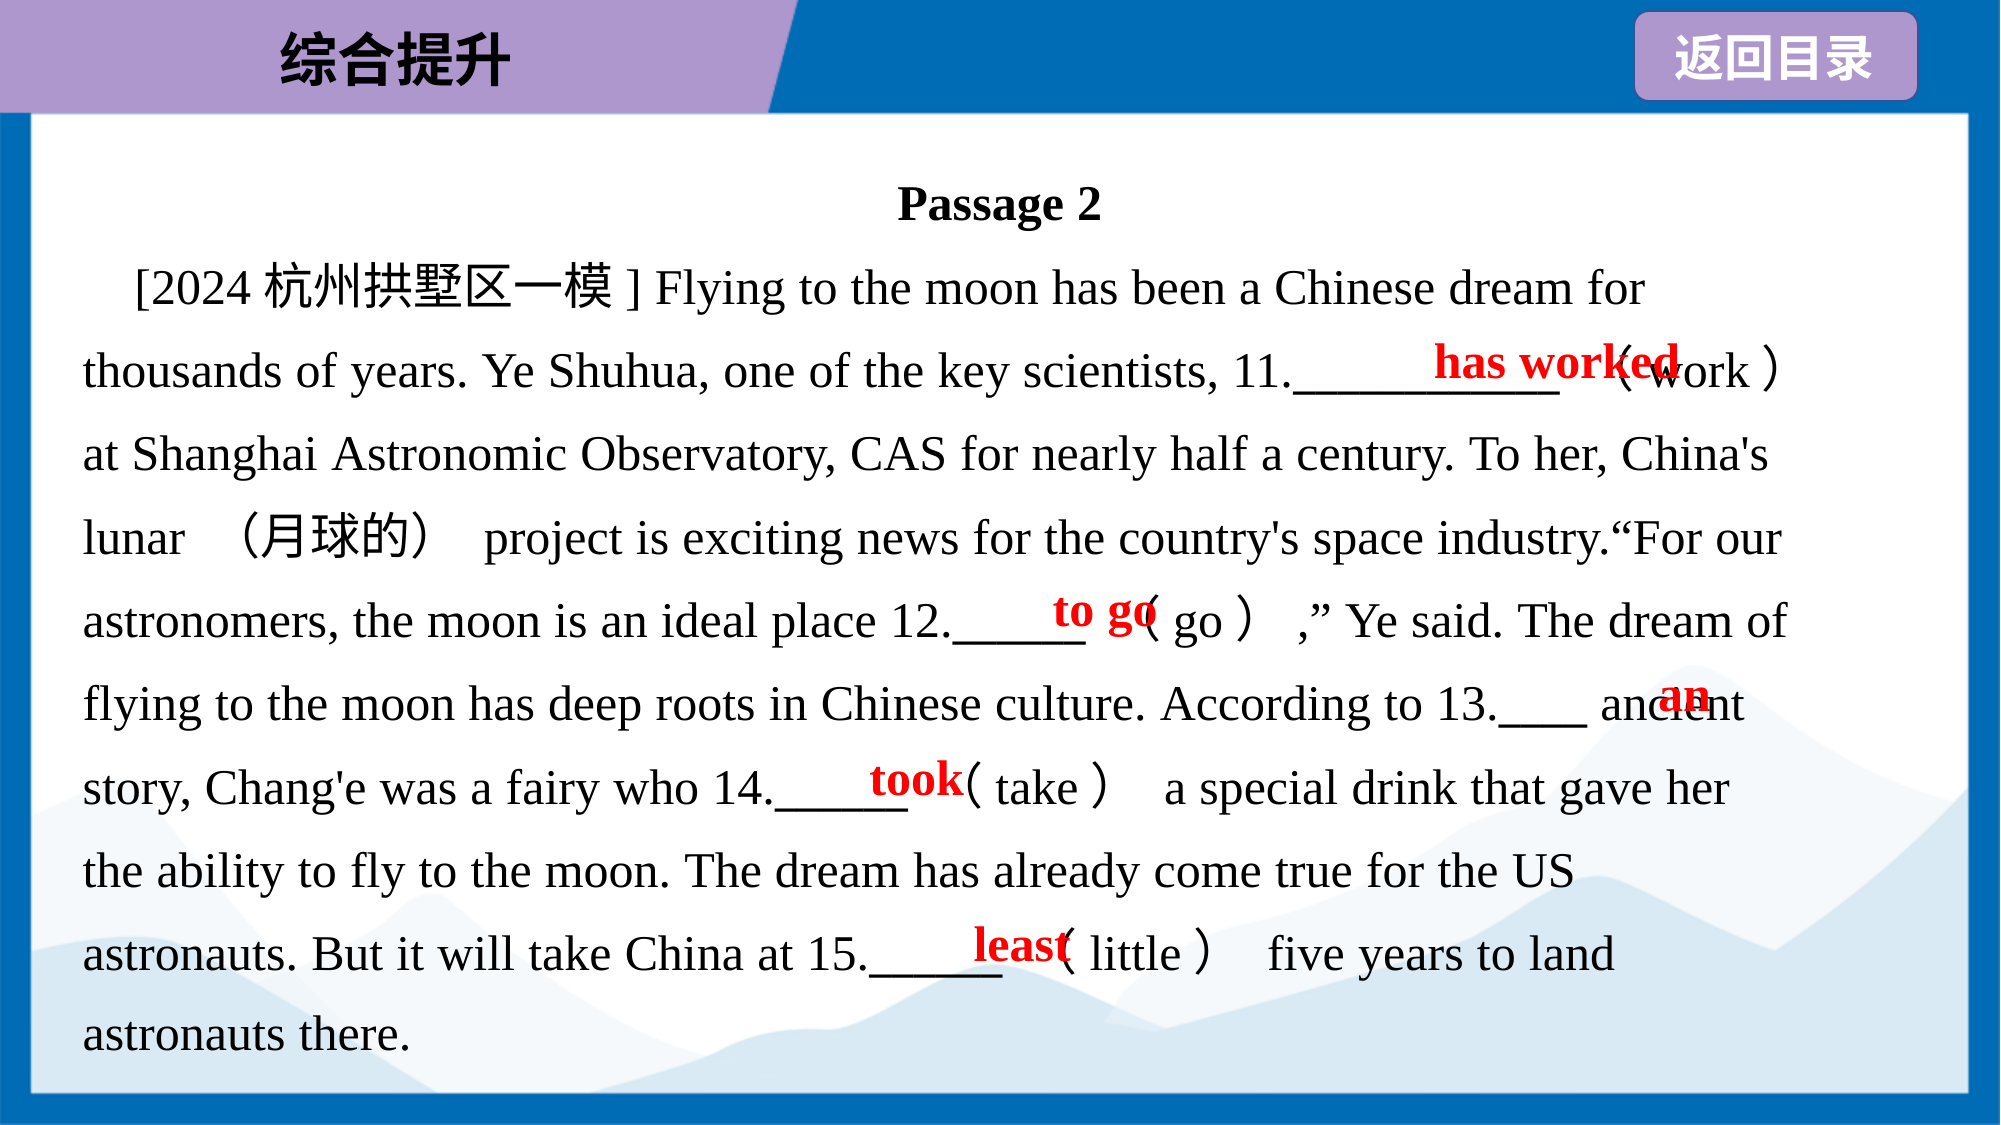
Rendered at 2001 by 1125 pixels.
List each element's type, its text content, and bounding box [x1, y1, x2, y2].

text_box took [851, 725, 982, 799]
text_box Passage 2 [2024杭州拱墅区一模] Flying to the moon has been a Chinese dream for thousands of years. Ye Shuhua, one of the key scientists, 11.____________ （work） at Shanghai Astronomic Observatory, CAS for nearly half a century. To her, China's lunar （月球的） project is exciting news for the country's space industry.“For our astronomers, the moon is an ideal place 12.______ （go）,” Ye said. The dream of flying to the moon has deep roots in Chinese culture. According to 13.____ ancient story, Chang'e was a fairy who 14.______ （take） a special drink that gave her the ability to fly to the moon. The dream has already come true for the US astronauts. But it will take China at 15.______ （little） five years to land astronauts there. [82, 147, 1917, 1053]
text_box has worked [1409, 309, 1705, 381]
text_box an [1639, 642, 1729, 715]
picture [0, 0, 2000, 1125]
text_box to go [1028, 557, 1182, 629]
text_box least [955, 892, 1089, 965]
